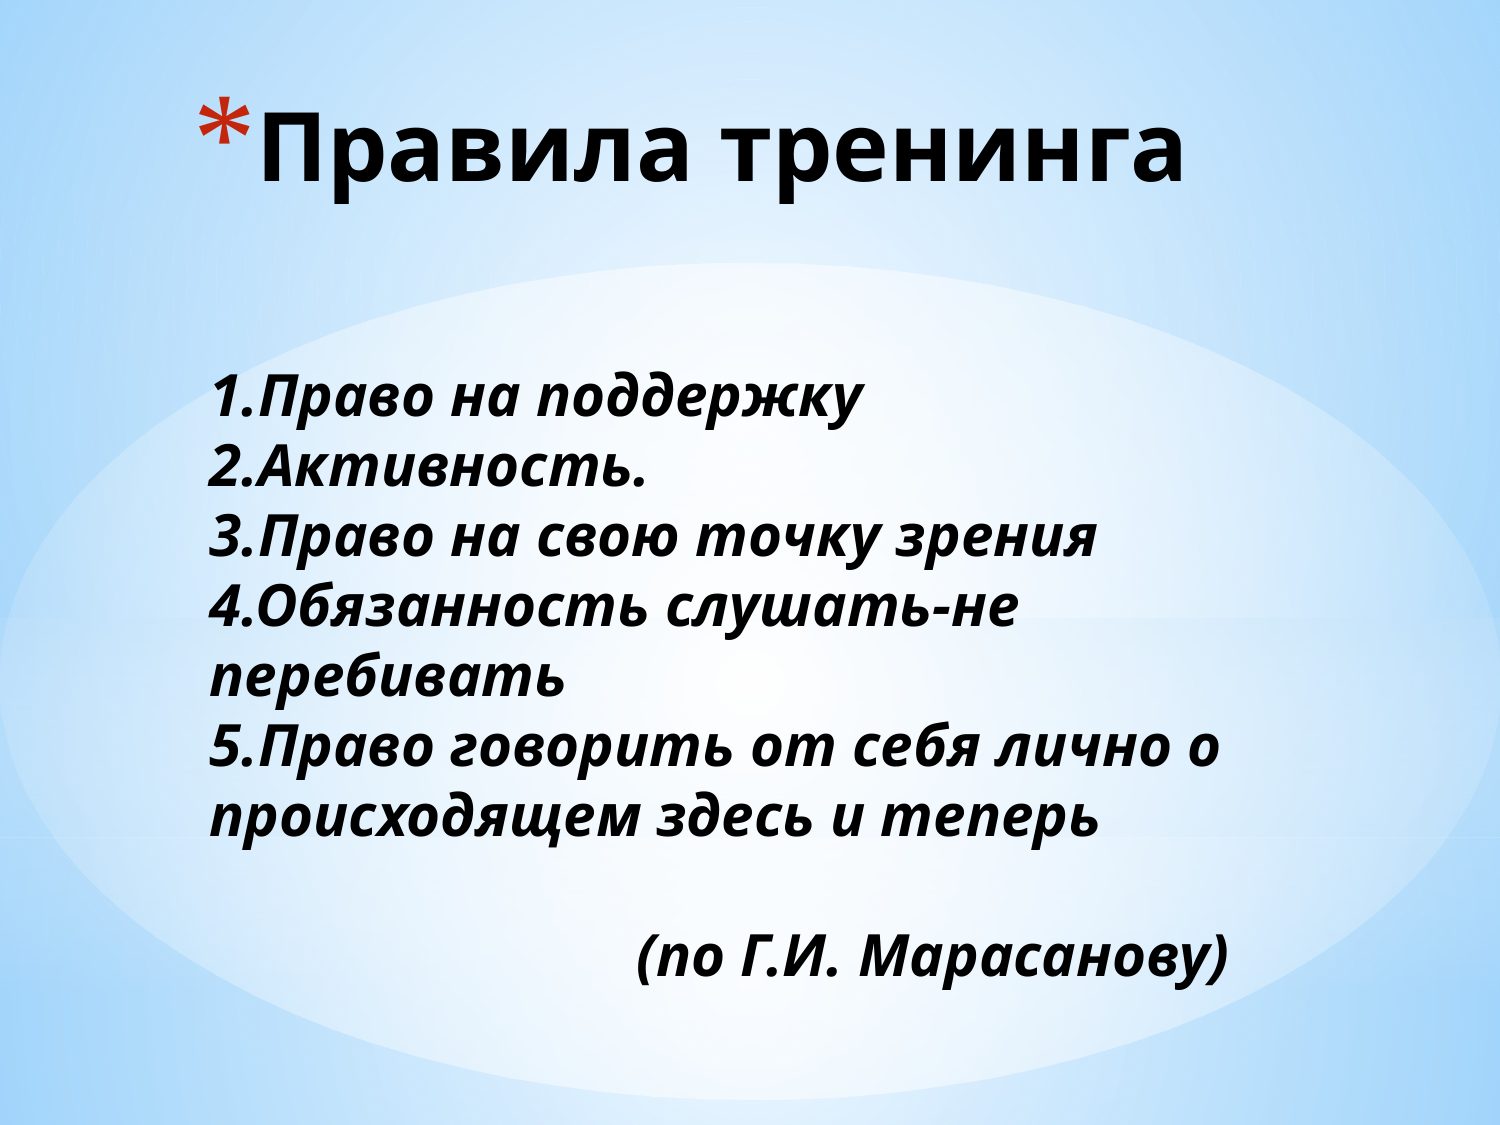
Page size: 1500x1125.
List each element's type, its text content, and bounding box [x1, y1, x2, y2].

title Правила тренинга [135, 78, 1205, 266]
text_box 1.Право на поддержку 2.Активность. 3.Право на свою точку зрения 4.Обязанность слушать-не перебивать 5.Право говорить от себя лично о происходящем здесь и теперь (по Г.И. Марасанову) [194, 350, 1353, 1125]
